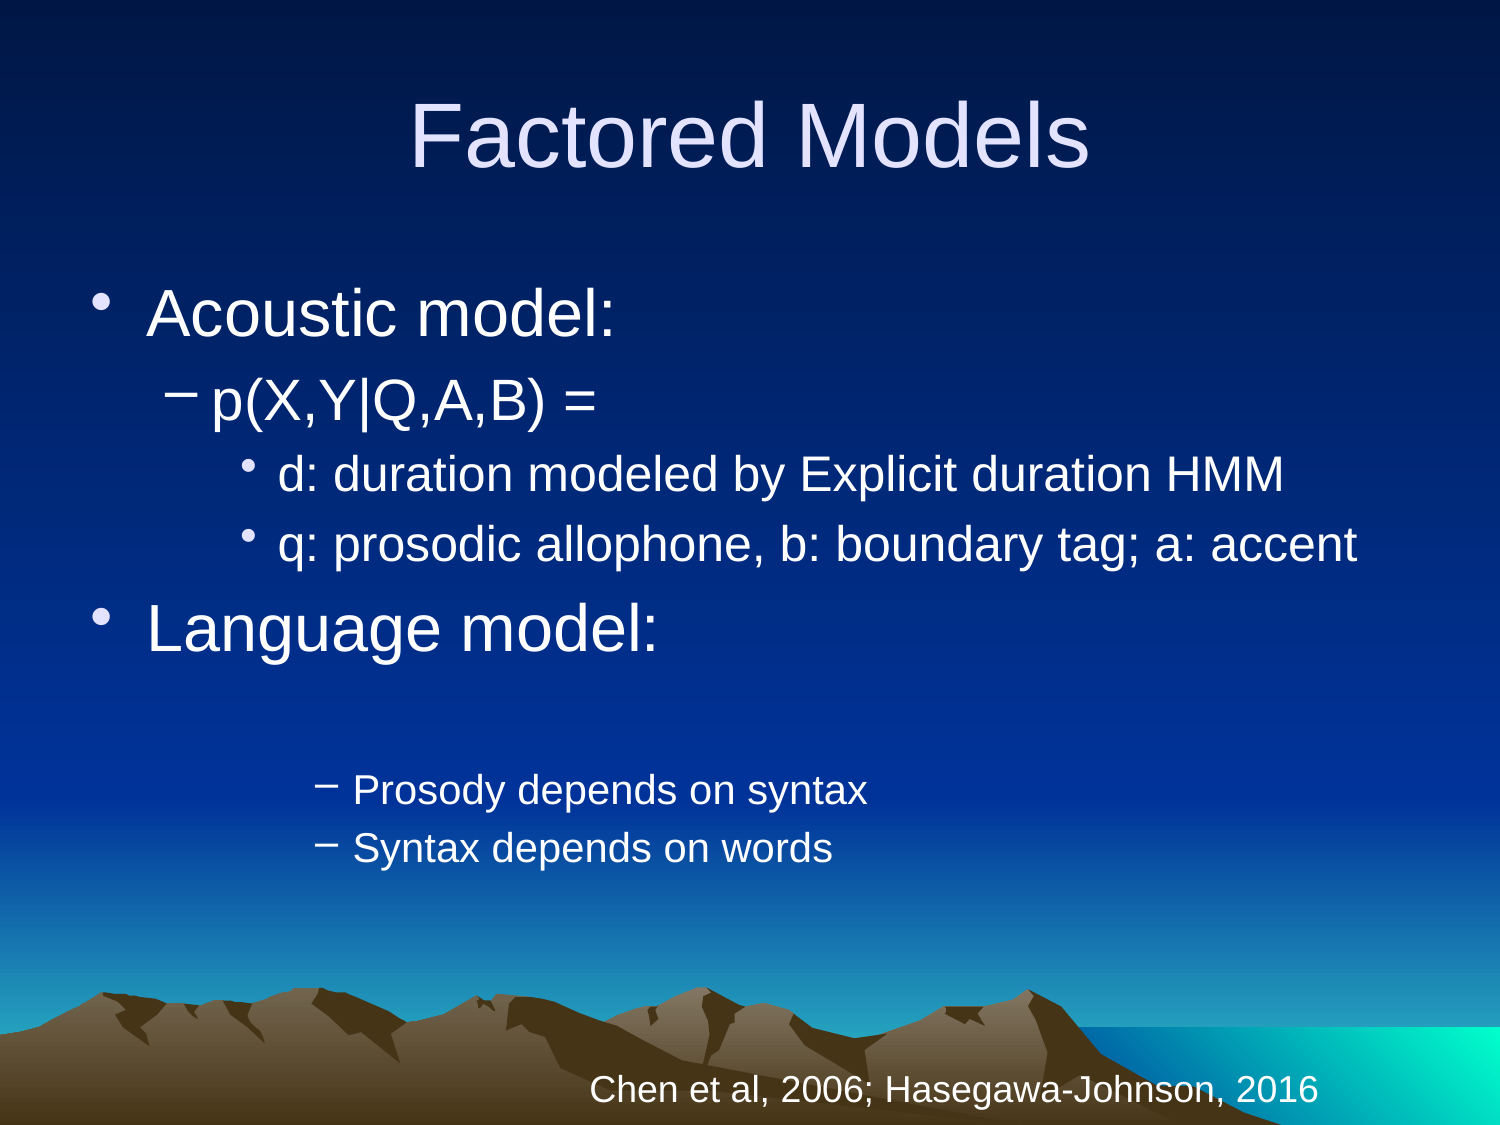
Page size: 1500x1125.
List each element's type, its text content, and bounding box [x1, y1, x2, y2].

title Factored Models [74, 37, 1426, 226]
text_box Chen et al, 2006; Hasegawa-Johnson, 2016 [574, 1057, 1334, 1117]
